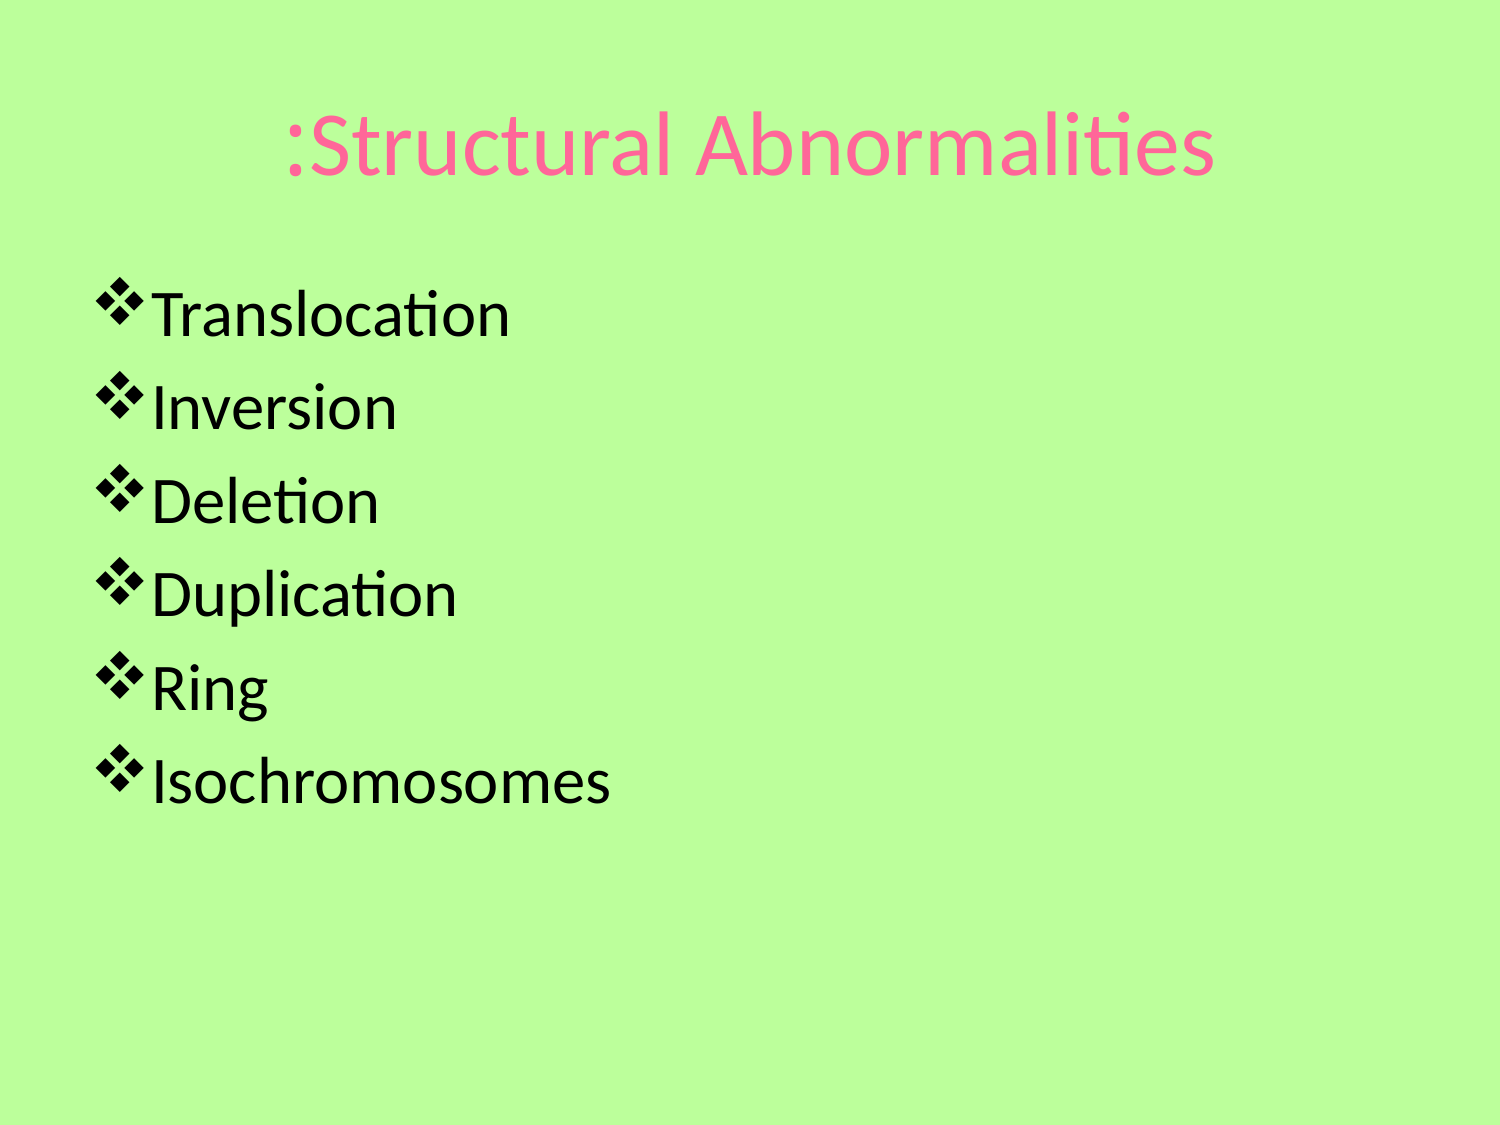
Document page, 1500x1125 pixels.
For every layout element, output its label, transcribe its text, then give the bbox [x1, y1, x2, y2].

list Translocation Inversion Deletion Duplication Ring Isochromosomes [75, 262, 1425, 1005]
title Structural Abnormalities: [75, 45, 1425, 233]
